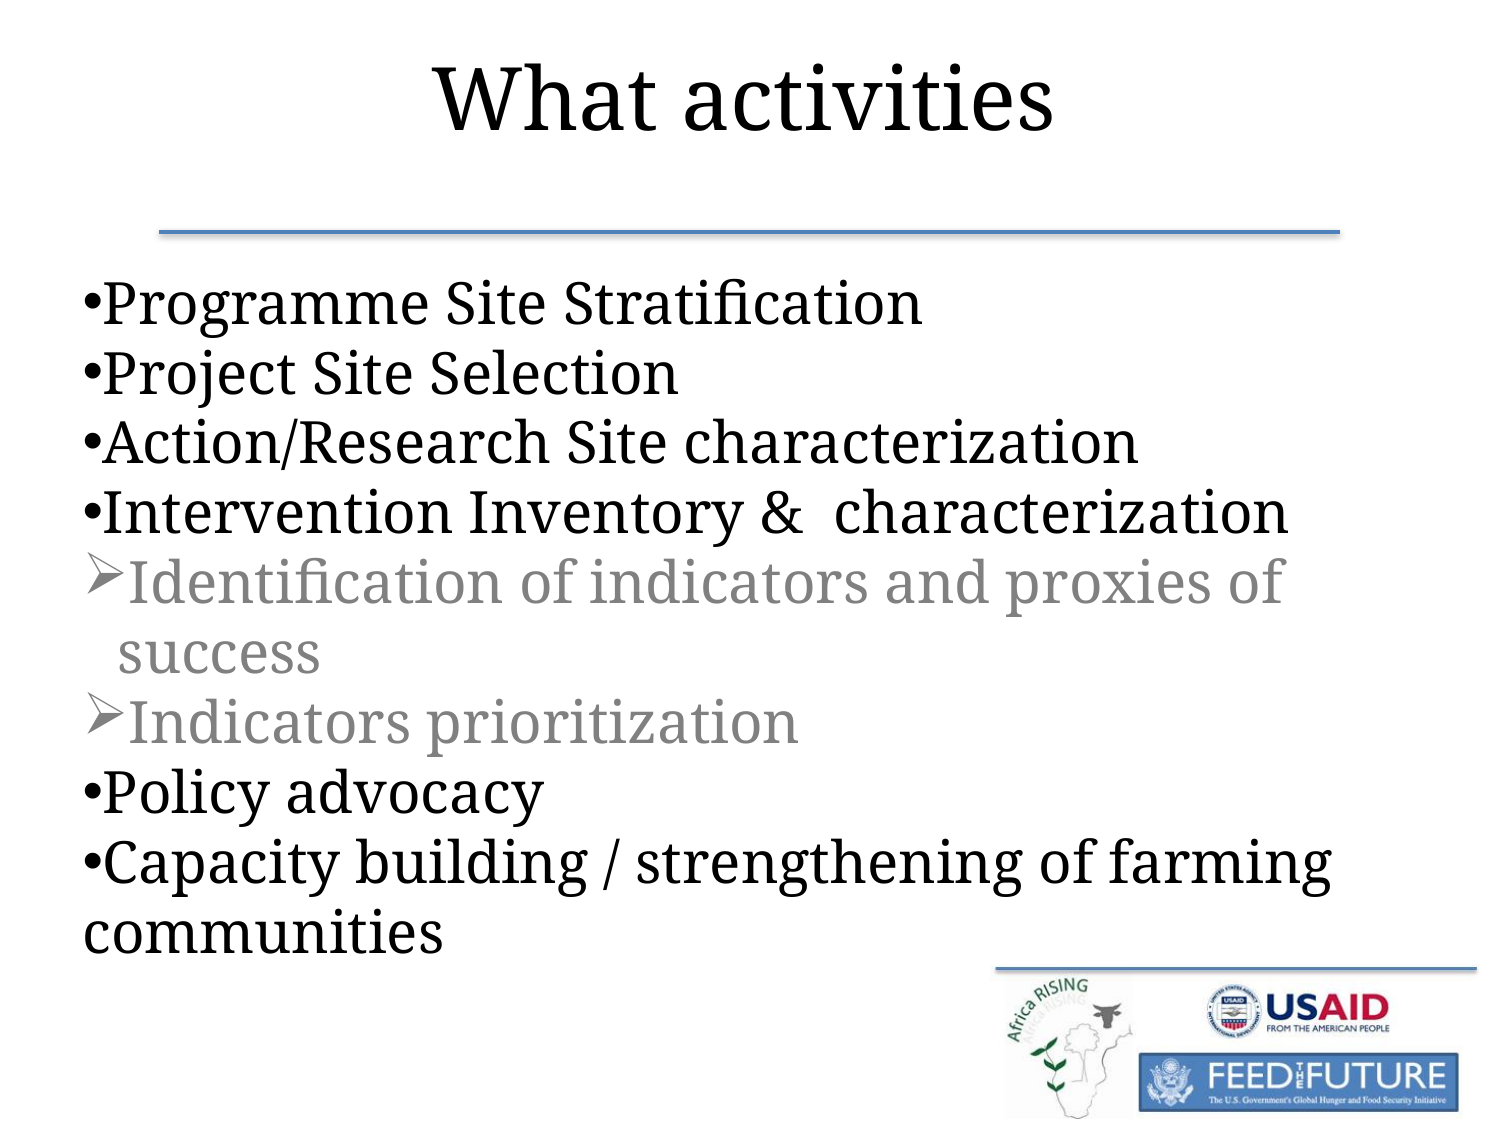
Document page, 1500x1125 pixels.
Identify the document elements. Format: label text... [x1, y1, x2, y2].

picture [990, 963, 1483, 1119]
text_box Programme Site Stratification Project Site Selection Action/Research Site characterization Intervention Inventory & characterization Identification of indicators and proxies of success Indicators prioritization Policy advocacy Capacity building / strengthening of farming communities [76, 255, 1400, 976]
text_box What activities [76, 42, 1412, 153]
